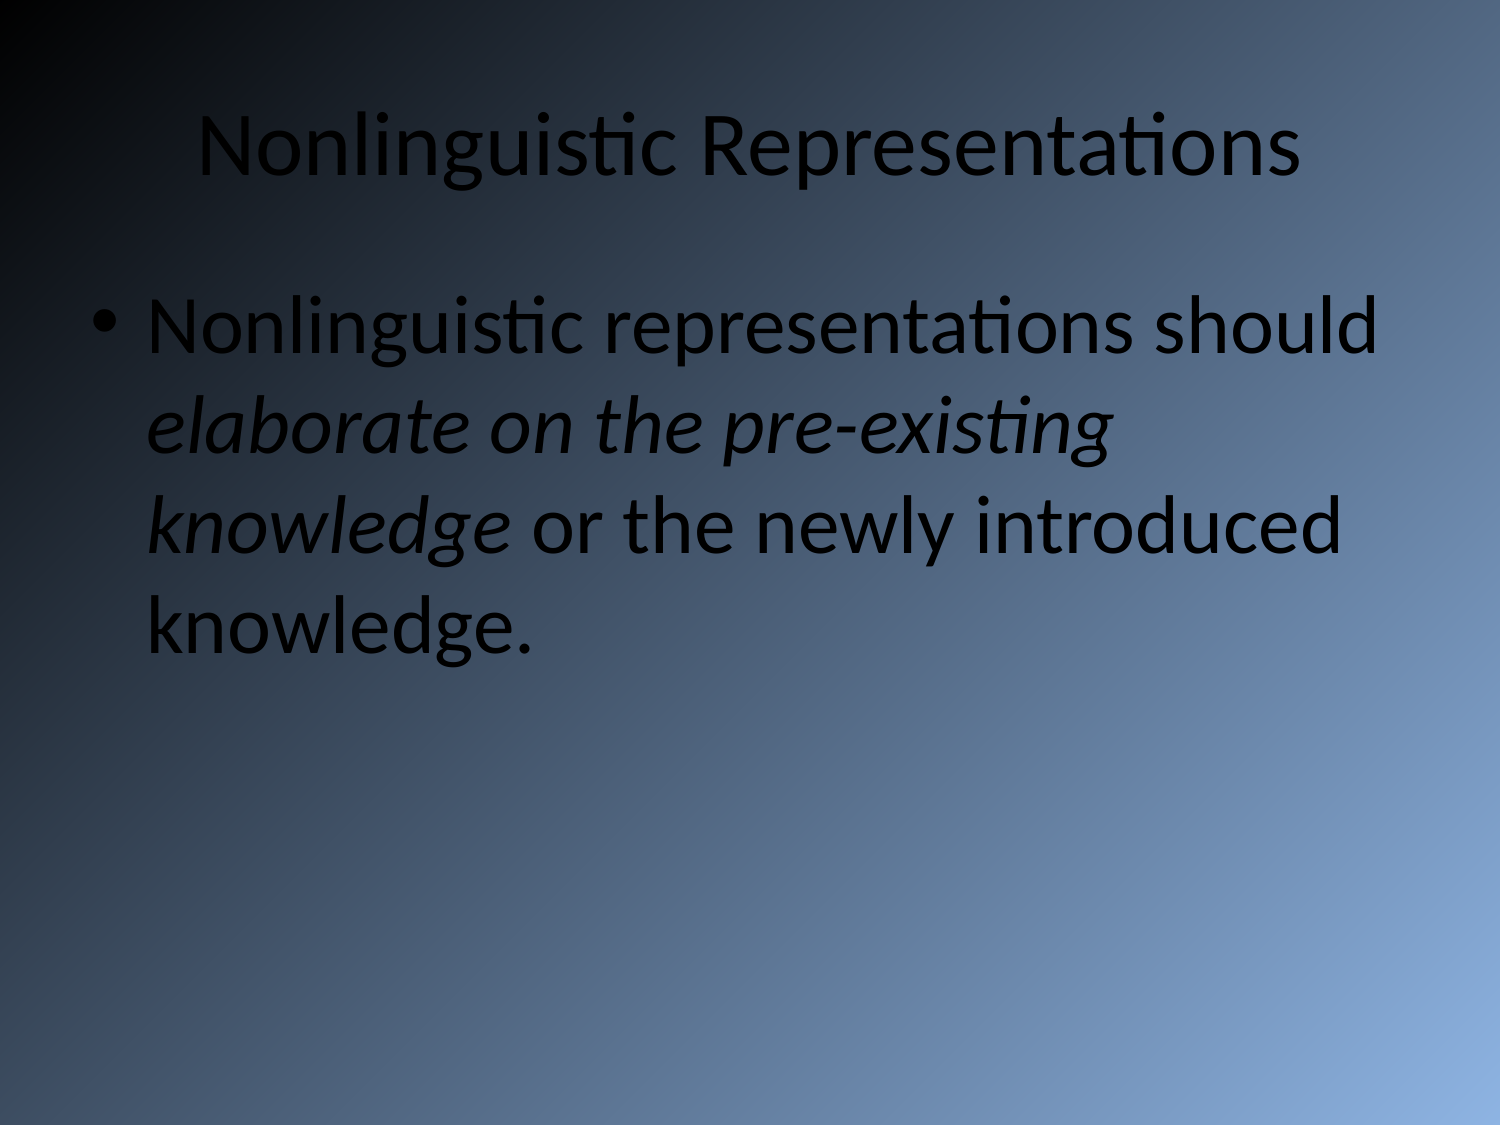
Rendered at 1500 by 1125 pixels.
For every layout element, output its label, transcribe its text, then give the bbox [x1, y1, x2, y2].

list Nonlinguistic representations should elaborate on the pre-existing knowledge or the newly introduced knowledge. [75, 262, 1425, 1005]
title Nonlinguistic Representations [75, 45, 1425, 233]
